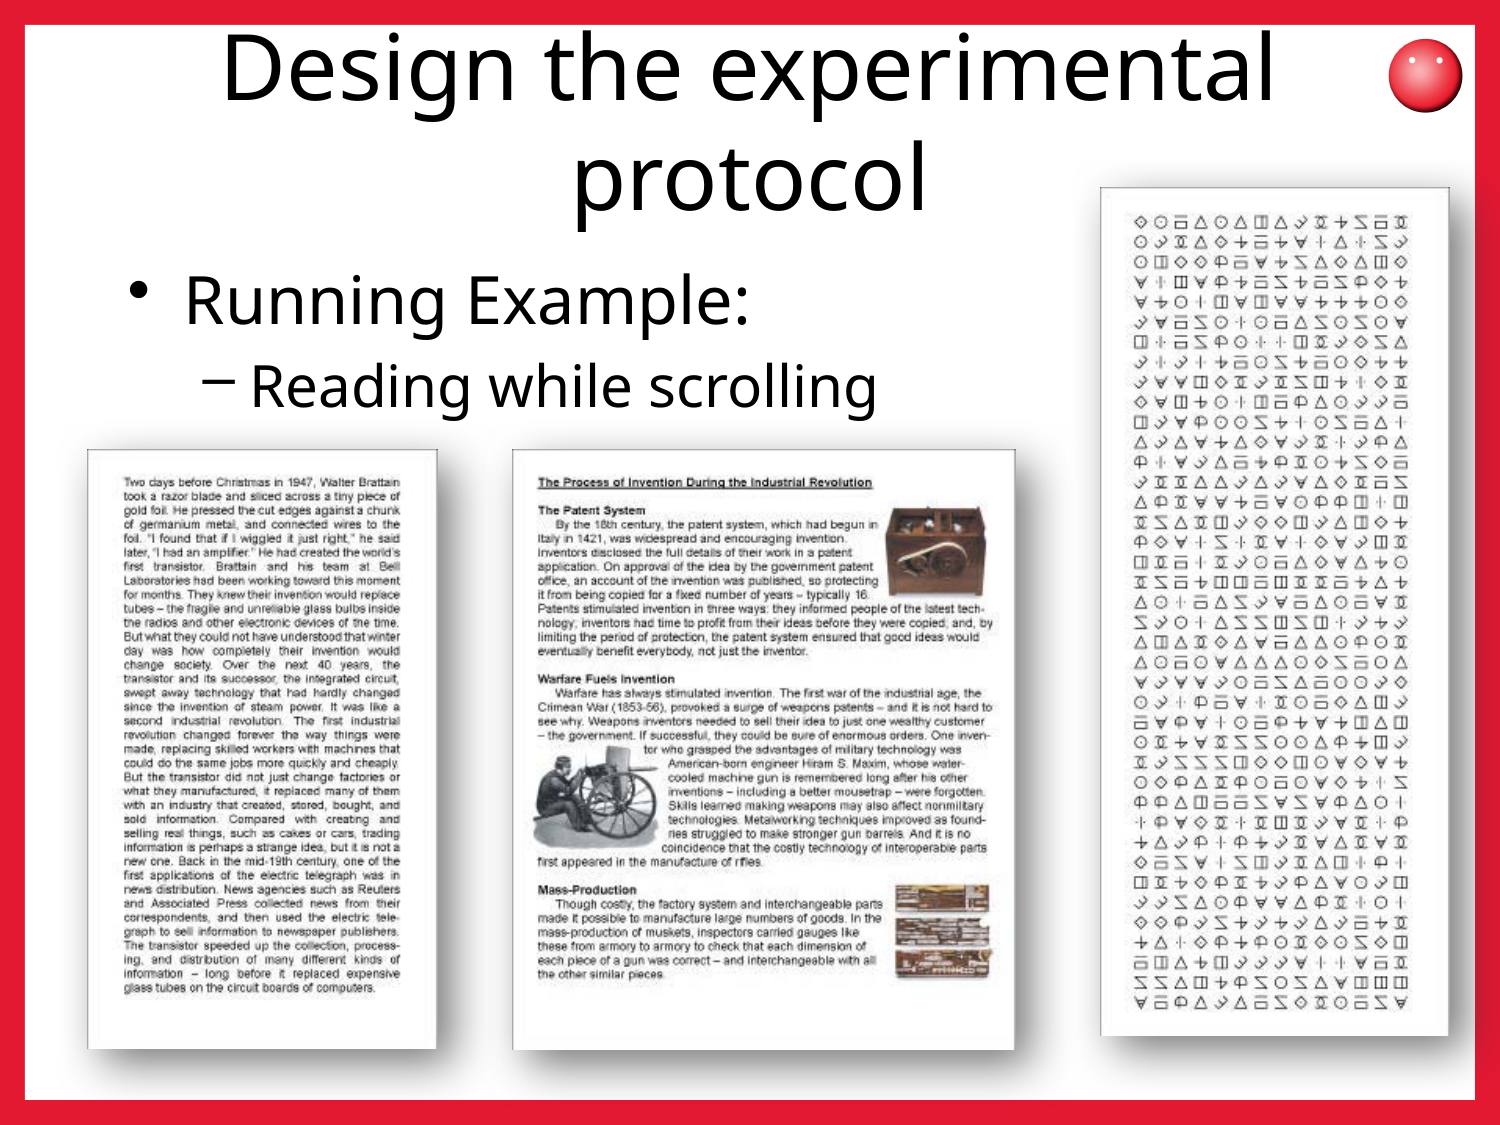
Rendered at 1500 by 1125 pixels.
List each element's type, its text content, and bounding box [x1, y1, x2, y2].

list Running Example: Reading while scrolling [112, 249, 1082, 926]
picture [512, 449, 1016, 1051]
picture [1099, 187, 1451, 1037]
picture [87, 449, 438, 1049]
title Design the experimental protocol [112, 24, 1388, 213]
picture [1388, 37, 1464, 114]
